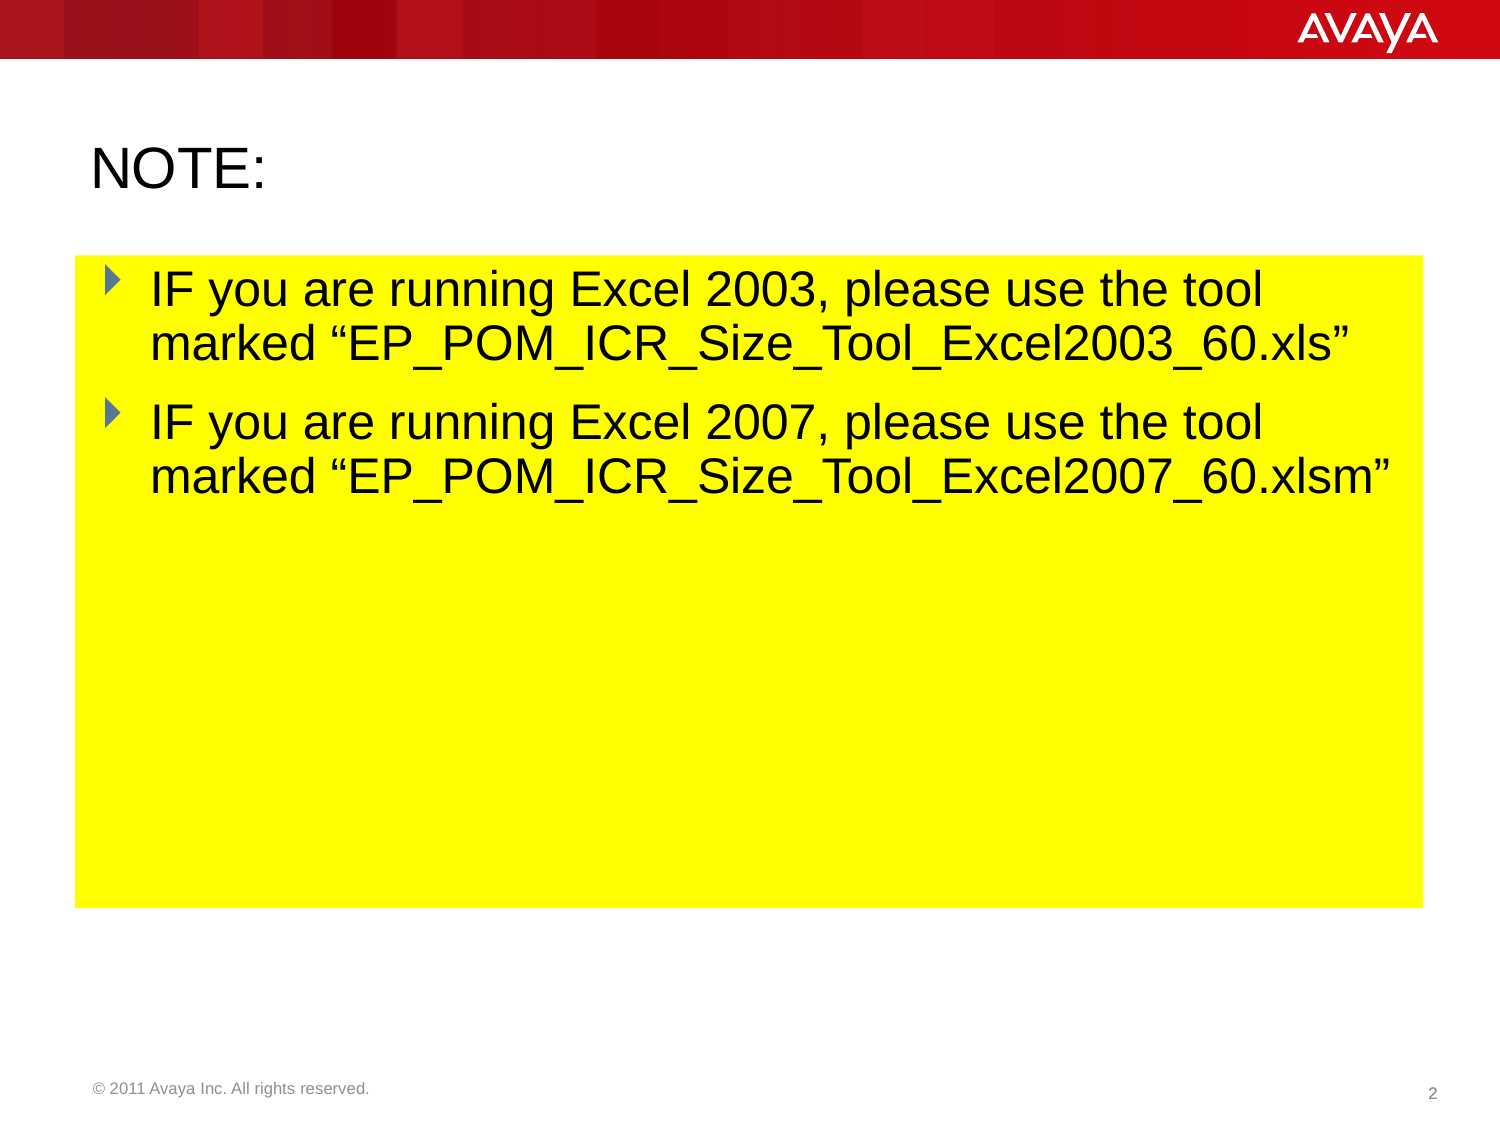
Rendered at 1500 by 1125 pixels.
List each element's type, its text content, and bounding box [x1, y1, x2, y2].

title NOTE: [75, 71, 1425, 209]
list IF you are running Excel 2003, please use the tool marked “EP_POM_ICR_Size_Tool_Excel2003_60.xls” IF you are running Excel 2007, please use the tool marked “EP_POM_ICR_Size_Tool_Excel2007_60.xlsm” [75, 255, 1424, 909]
